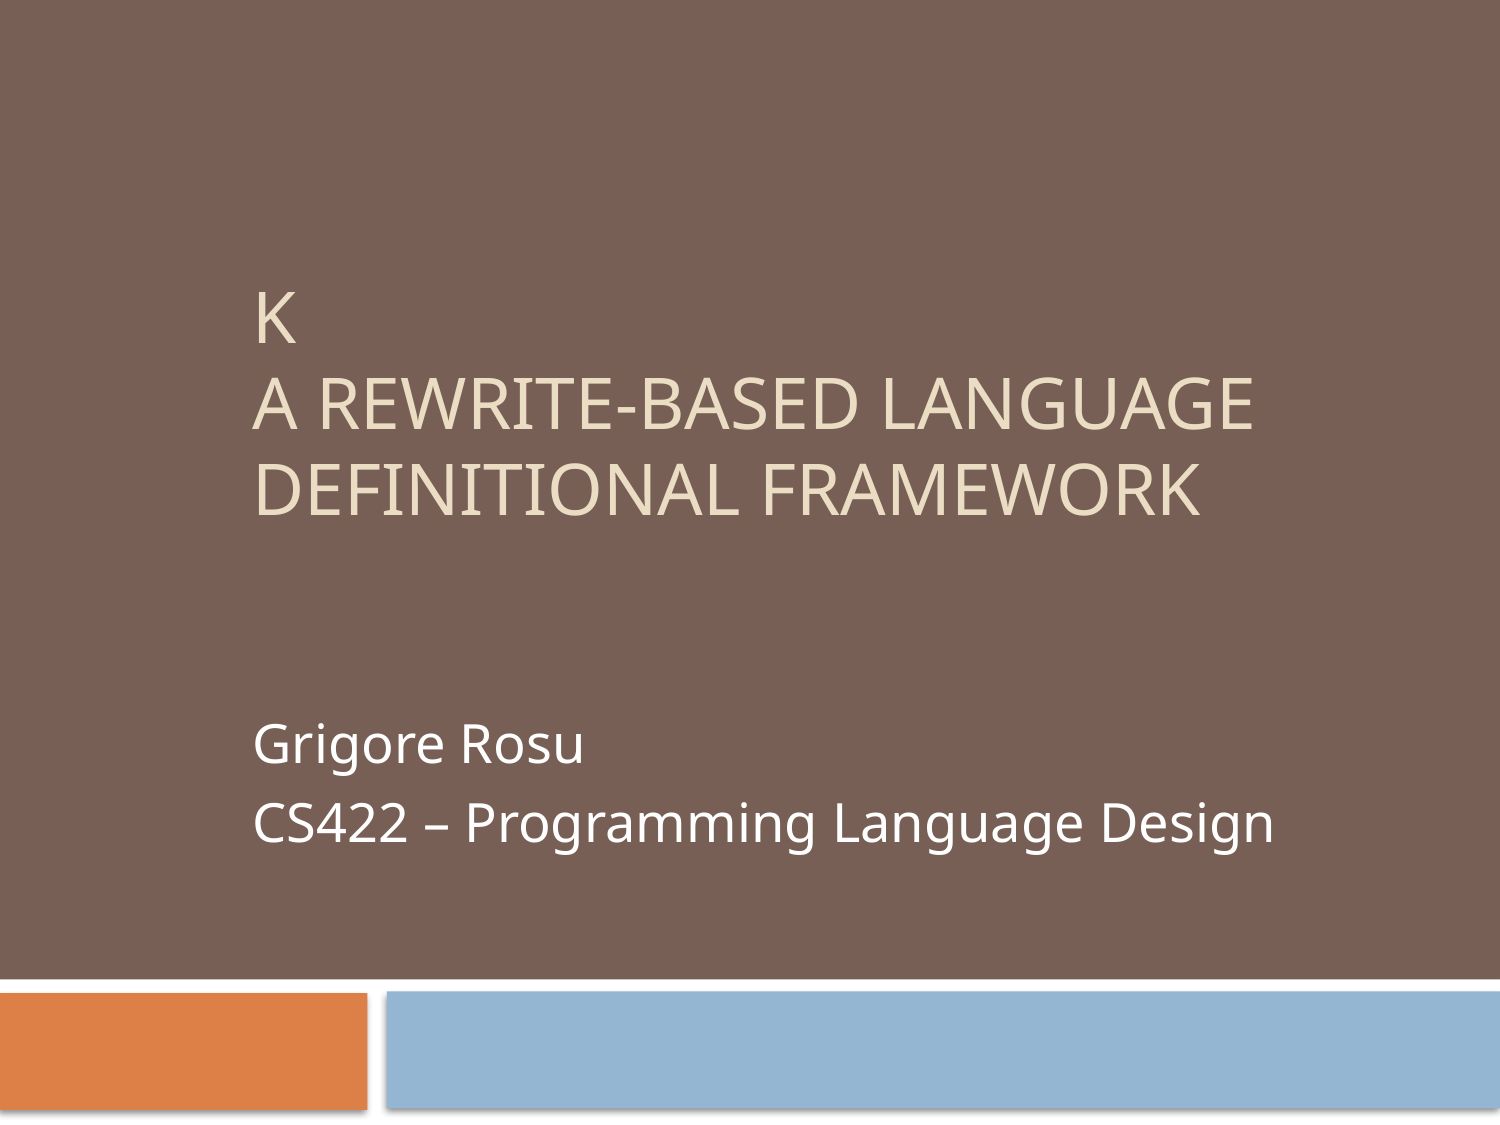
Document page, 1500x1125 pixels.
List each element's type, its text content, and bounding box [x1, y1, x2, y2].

subtitle Grigore Rosu CS422 – Programming Language Design [237, 637, 1425, 925]
title K A rewrite-based Language Definitional Framework [237, 237, 1313, 538]
